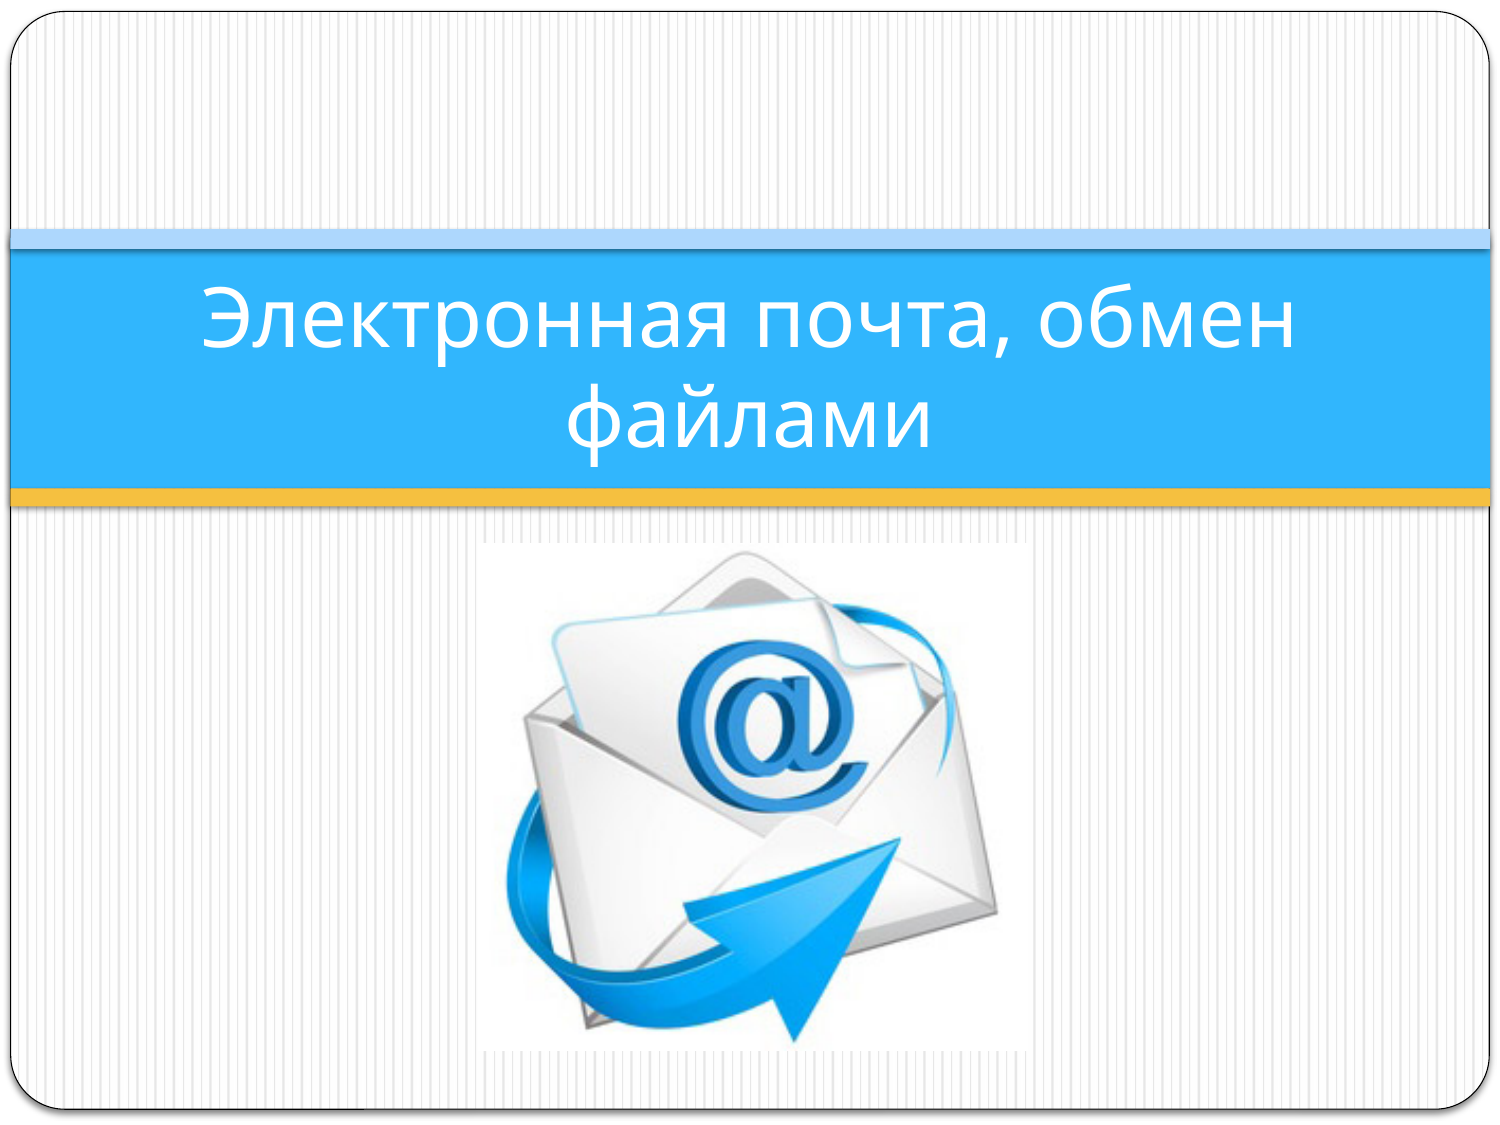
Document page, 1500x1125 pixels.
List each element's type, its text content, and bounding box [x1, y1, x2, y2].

picture [478, 542, 1028, 1051]
title Электронная почта, обмен файлами [75, 247, 1425, 489]
